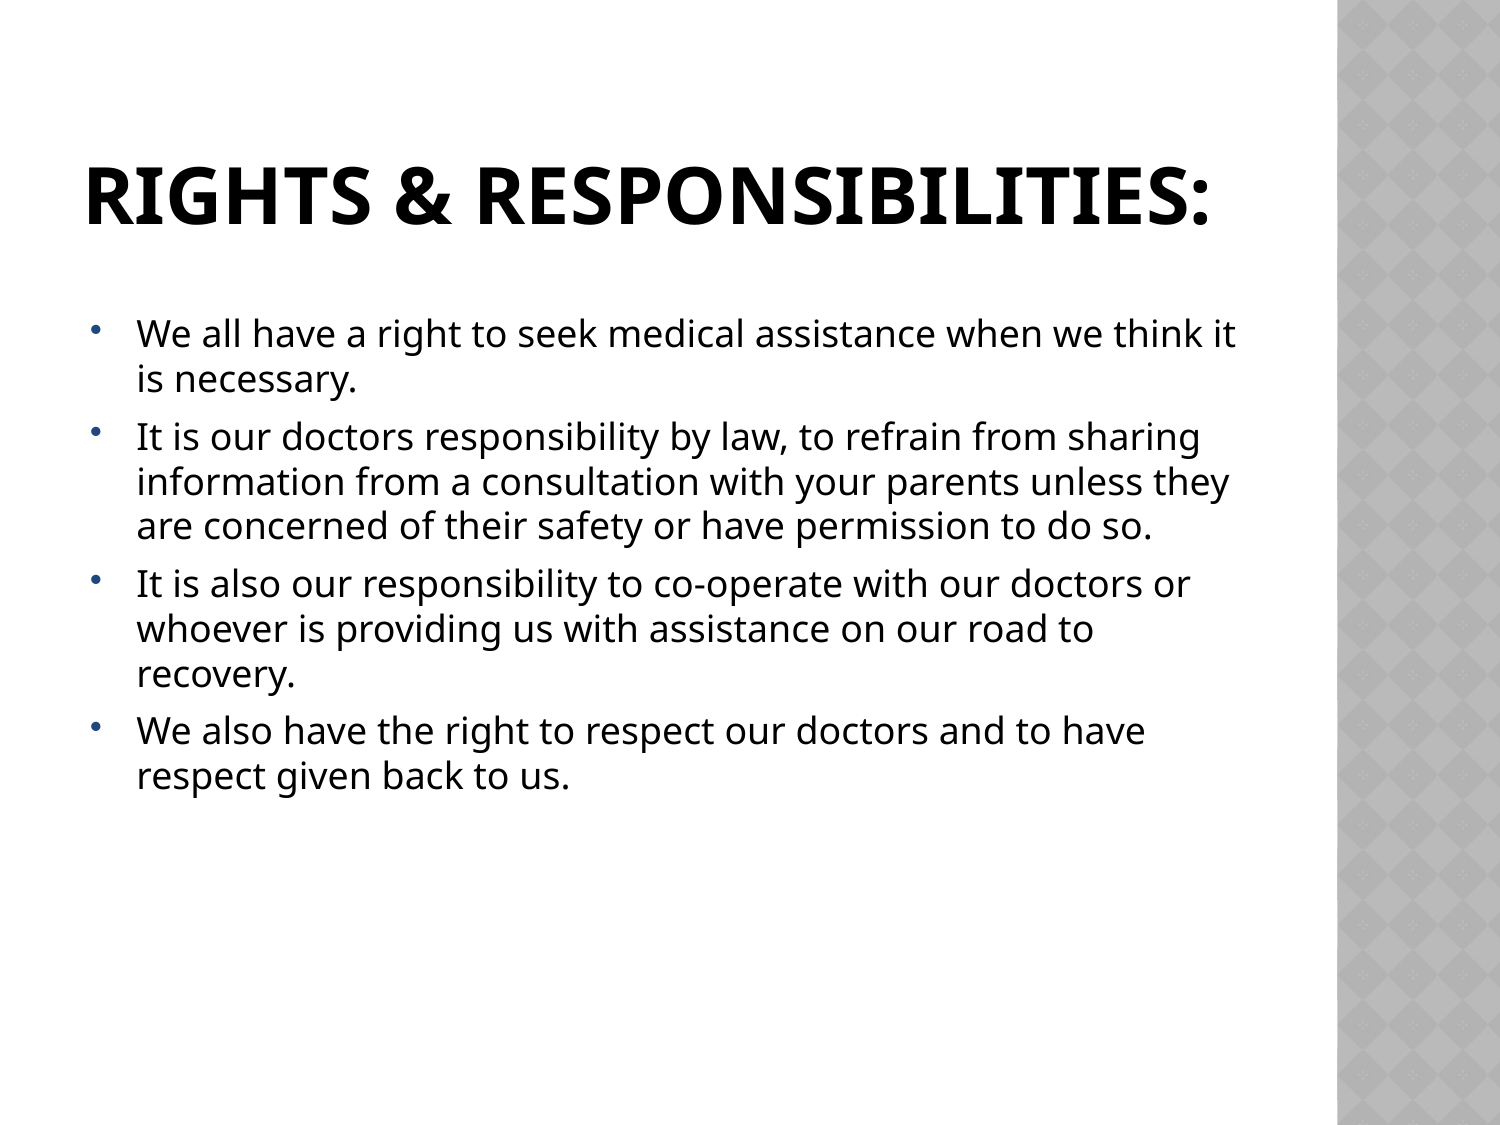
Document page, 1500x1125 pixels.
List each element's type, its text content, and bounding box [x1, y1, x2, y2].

list We all have a right to seek medical assistance when we think it is necessary. It is our doctors responsibility by law, to refrain from sharing information from a consultation with your parents unless they are concerned of their safety or have permission to do so. It is also our responsibility to co-operate with our doctors or whoever is providing us with assistance on our road to recovery. We also have the right to respect our doctors and to have respect given back to us. [76, 302, 1265, 1098]
title Rights & responsibilities: [75, 52, 1263, 240]
